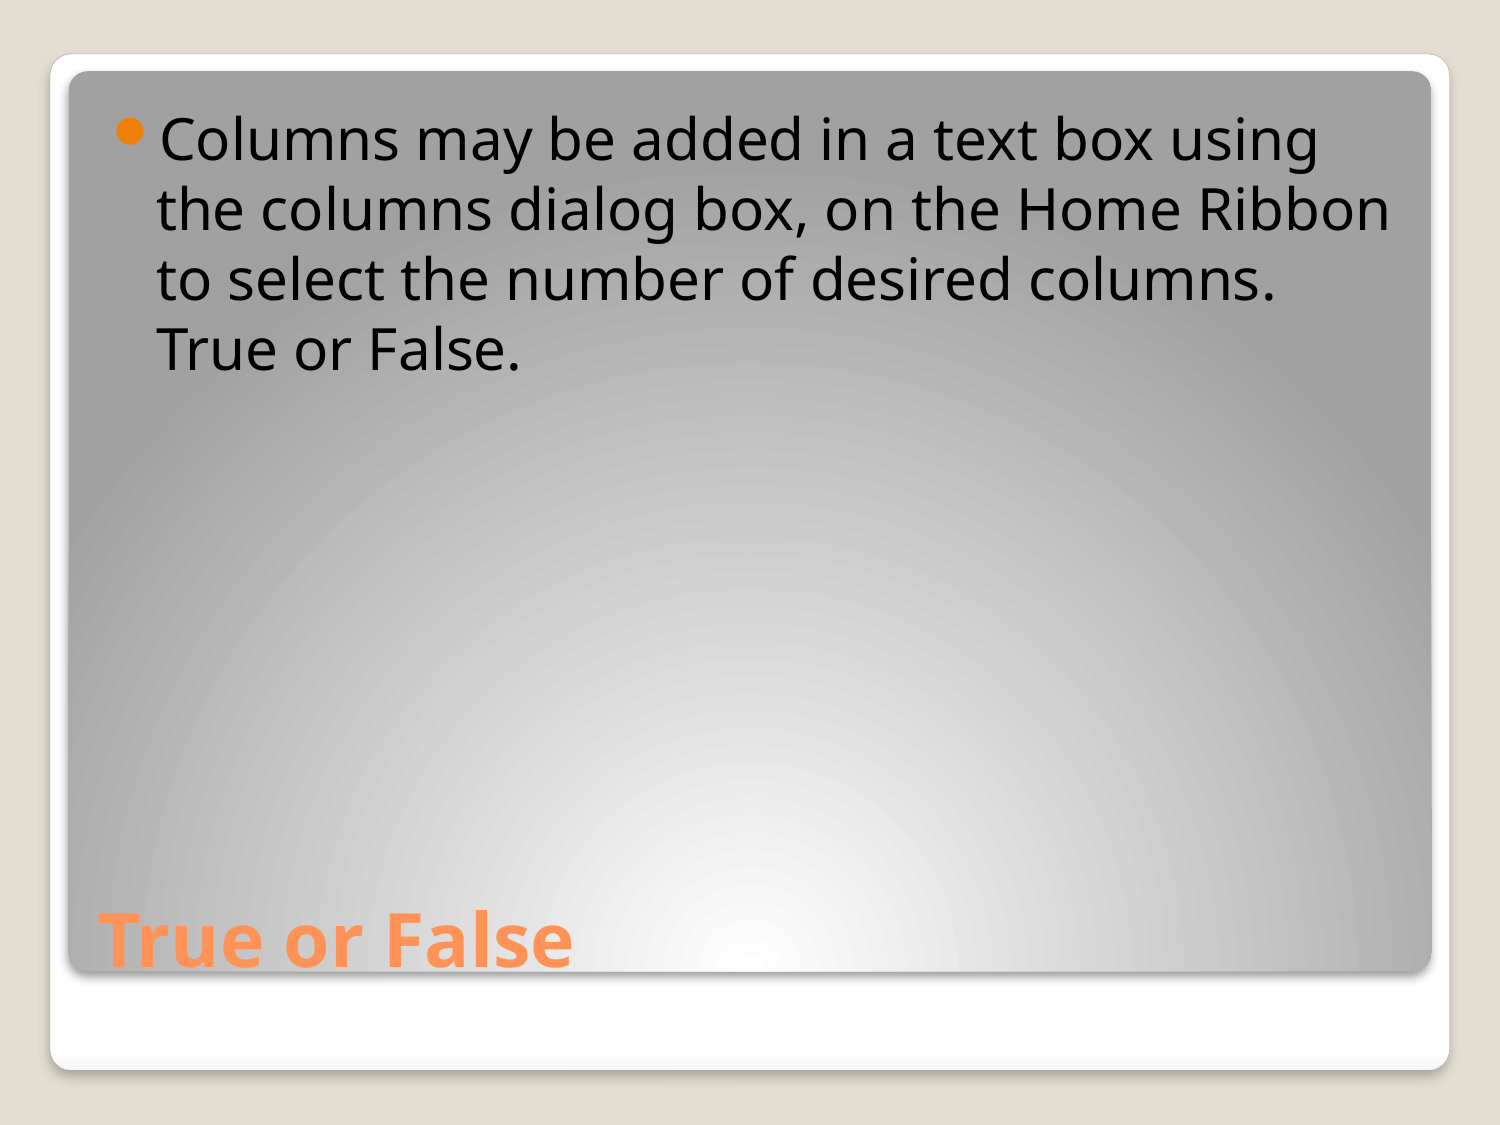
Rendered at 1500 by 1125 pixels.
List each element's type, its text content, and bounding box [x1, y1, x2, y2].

list Columns may be added in a text box using the columns dialog box, on the Home Ribbon to select the number of desired columns. True or False. [82, 86, 1425, 774]
title True or False [82, 817, 1425, 990]
